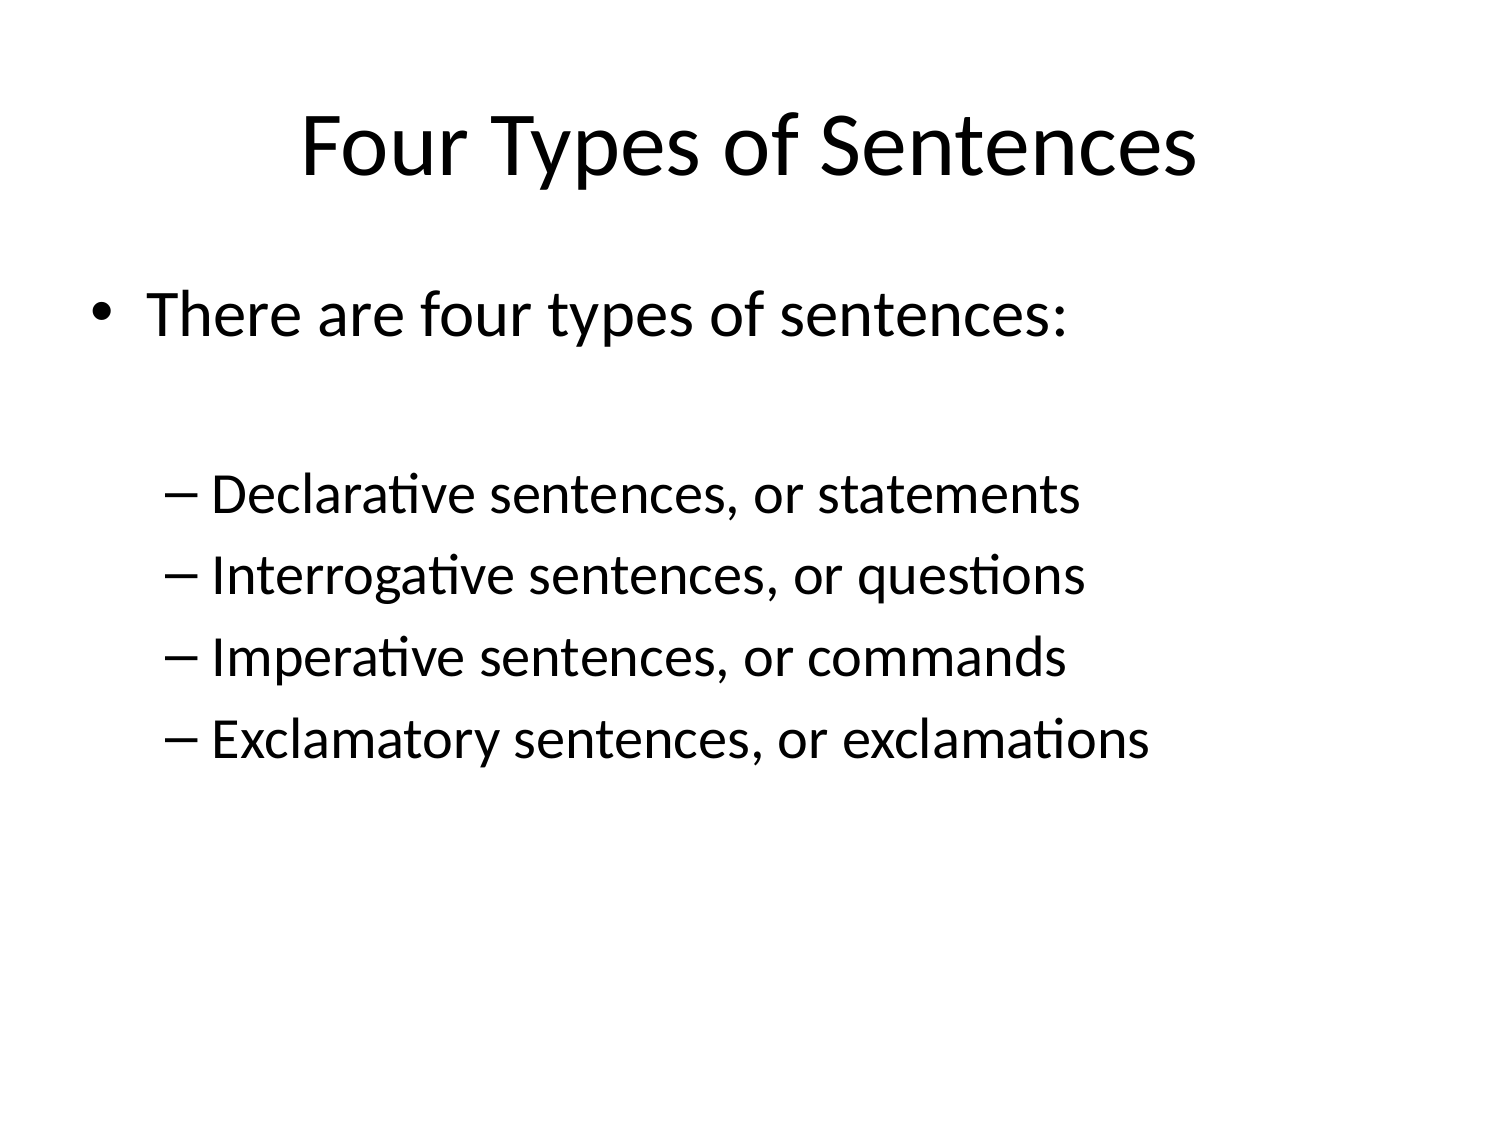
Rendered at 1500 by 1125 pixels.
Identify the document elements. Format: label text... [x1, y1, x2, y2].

list There are four types of sentences: Declarative sentences, or statements Interrogative sentences, or questions Imperative sentences, or commands Exclamatory sentences, or exclamations [75, 262, 1425, 1005]
title Four Types of Sentences [75, 45, 1425, 233]
